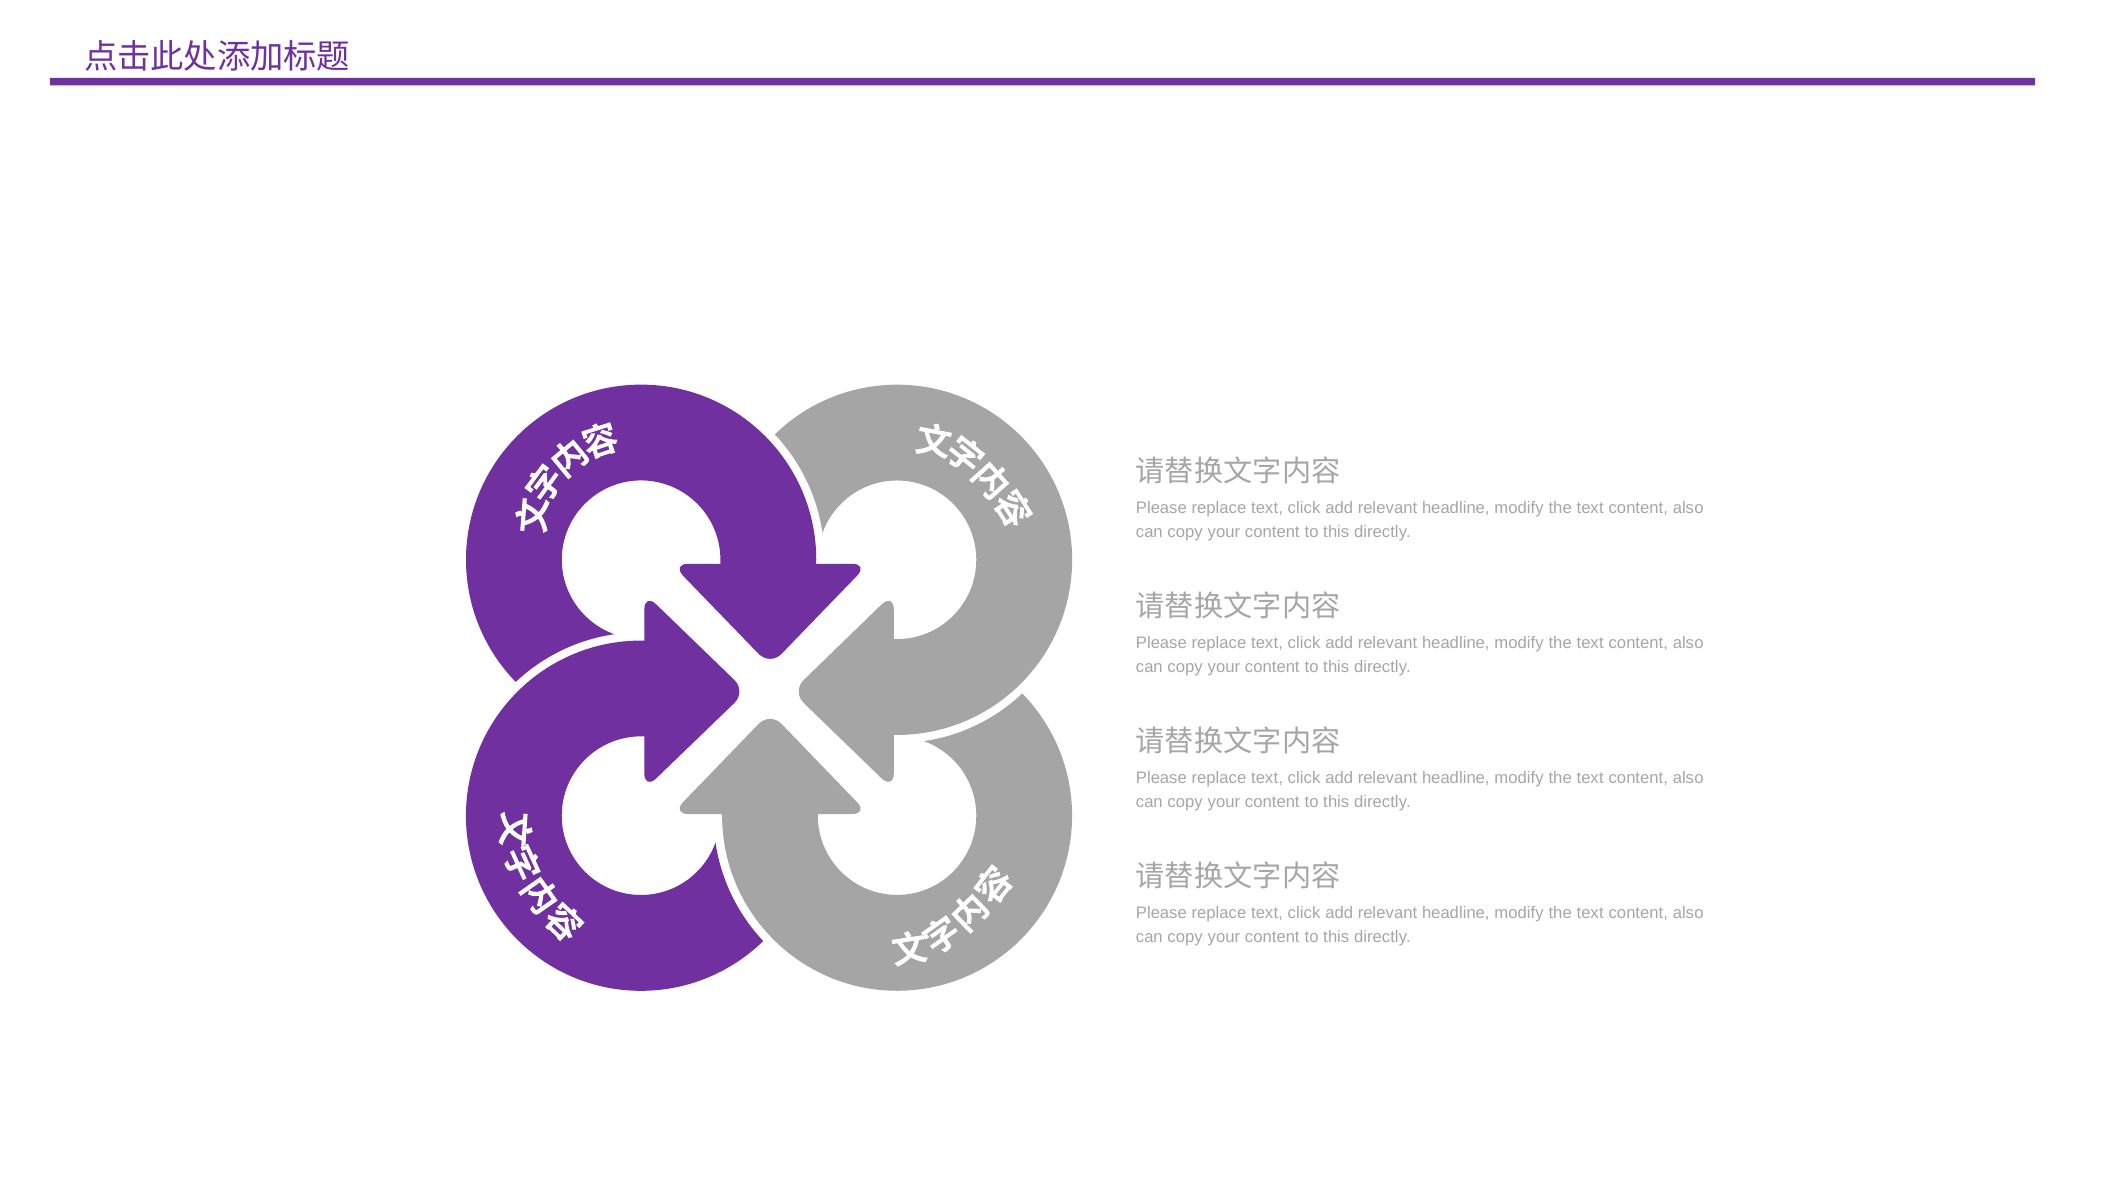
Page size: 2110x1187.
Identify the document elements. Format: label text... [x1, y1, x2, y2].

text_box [1135, 715, 1728, 810]
text_box 点击此处添加标题 [69, 27, 380, 86]
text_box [465, 384, 1073, 991]
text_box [1135, 850, 1728, 945]
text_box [1135, 580, 1728, 674]
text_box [1135, 444, 1728, 539]
